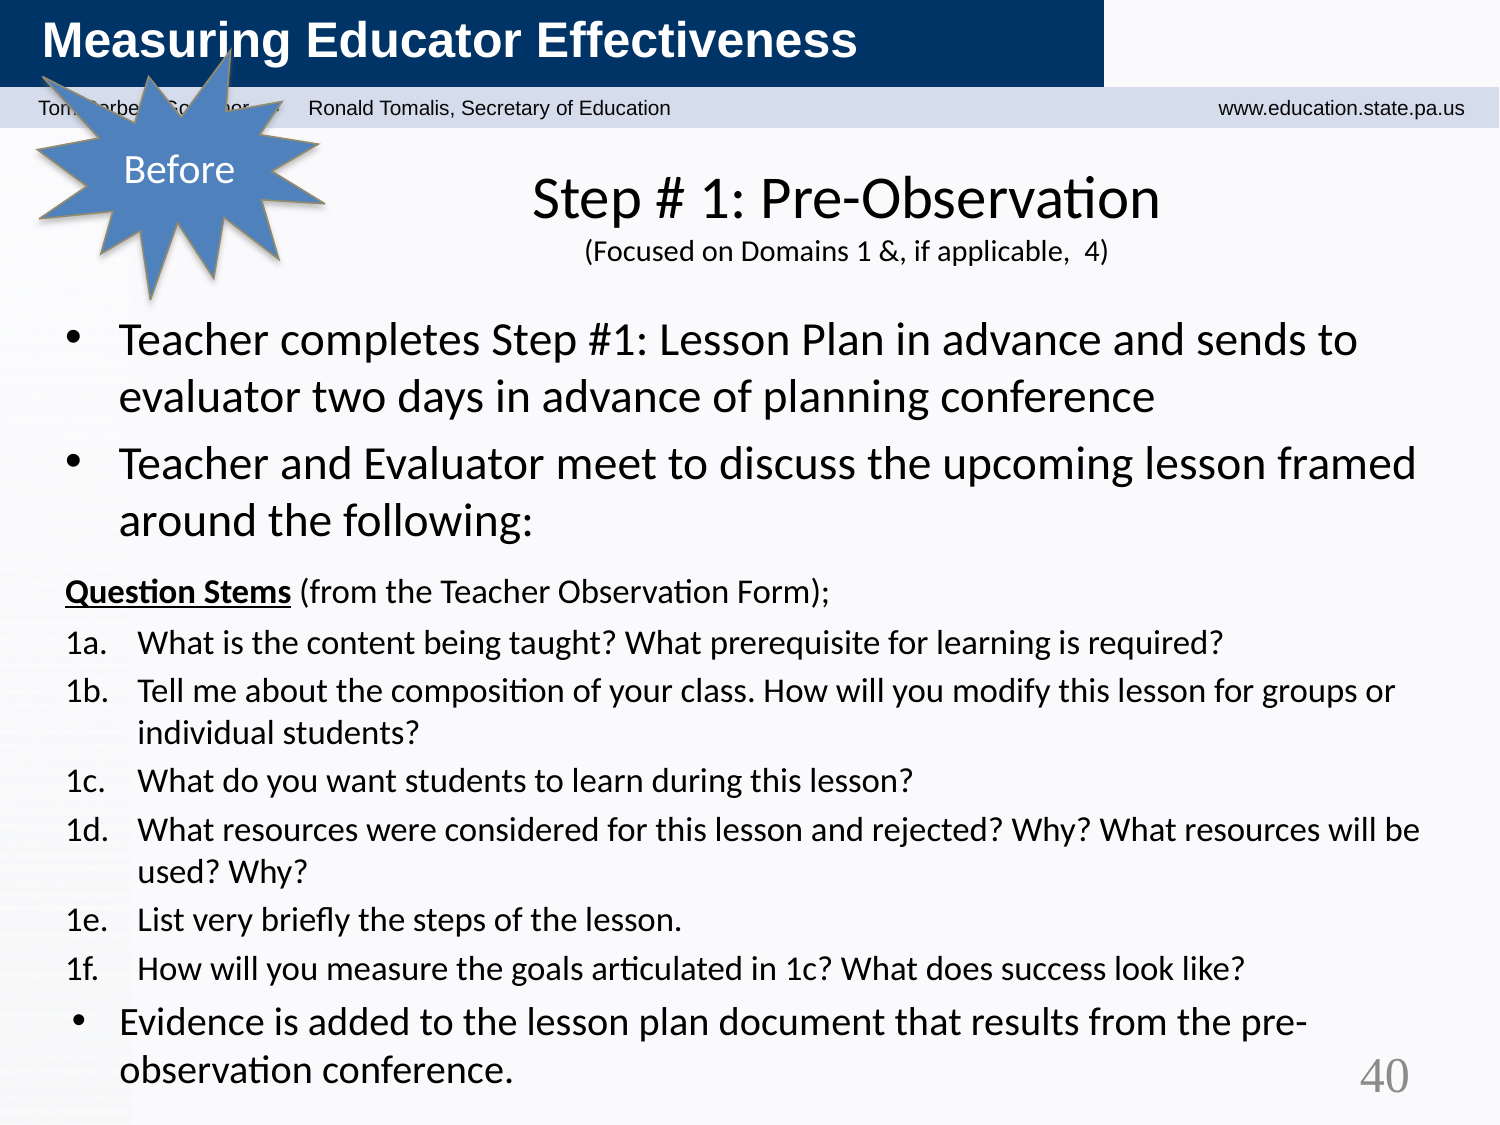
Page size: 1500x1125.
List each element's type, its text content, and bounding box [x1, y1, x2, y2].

picture [0, 0, 1500, 1125]
title Step # 1: Pre-Observation (Focused on Domains 1 &, if applicable, 4) [232, 150, 1463, 276]
slide_number 40 [1074, 1042, 1425, 1103]
list Teacher completes Step #1: Lesson Plan in advance and sends to evaluator two days in advance of planning conference Teacher and Evaluator meet to discuss the upcoming lesson framed around the following: Question Stems (from the Teacher Observation Form); 1a. What is the content being taught? What prerequisite for learning is required? 1b. Tell me about the composition of your class. How will you modify this lesson for groups or individual students? 1c. What do you want students to learn during this lesson? 1d. What resources were considered for this lesson and rejected? Why? What resources will be used? Why? 1e. List very briefly the steps of the lesson. 1f. How will you measure the goals articulated in 1c? What does success look like? Evidence is added to the lesson plan document that results from the pre-observation conference. [50, 299, 1466, 1100]
text_box Before [37, 50, 325, 300]
